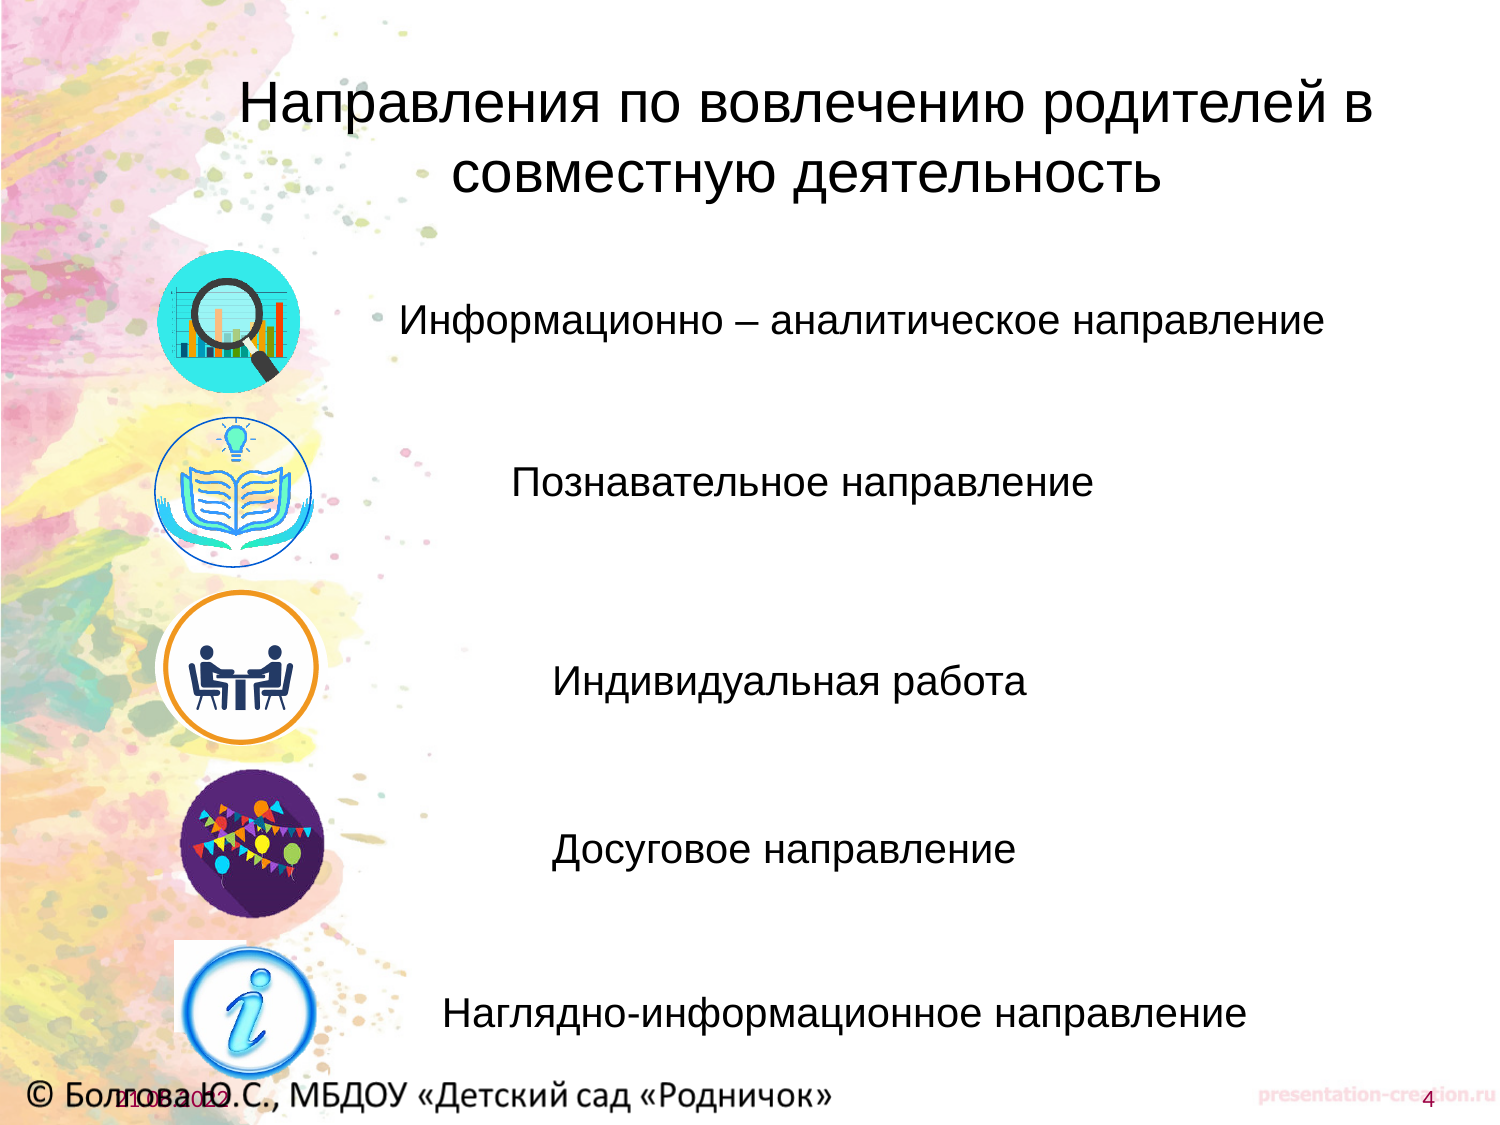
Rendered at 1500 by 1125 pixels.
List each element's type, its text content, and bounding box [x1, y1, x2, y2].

text_box Наглядно-информационное направление [427, 978, 1333, 1044]
text_box [195, 558, 271, 568]
text_box Досуговое направление [537, 814, 1443, 880]
picture [154, 589, 329, 747]
picture [174, 749, 329, 927]
text_box Информационно – аналитическое направление [383, 285, 1376, 351]
title Направления по вовлечению родителей в совместную деятельность [114, 37, 1500, 231]
text_box Познавательное направление [496, 447, 1402, 513]
picture [0, 939, 1001, 1125]
picture [157, 417, 314, 550]
picture [157, 250, 300, 393]
text_box Индивидуальная работа [537, 646, 1443, 712]
